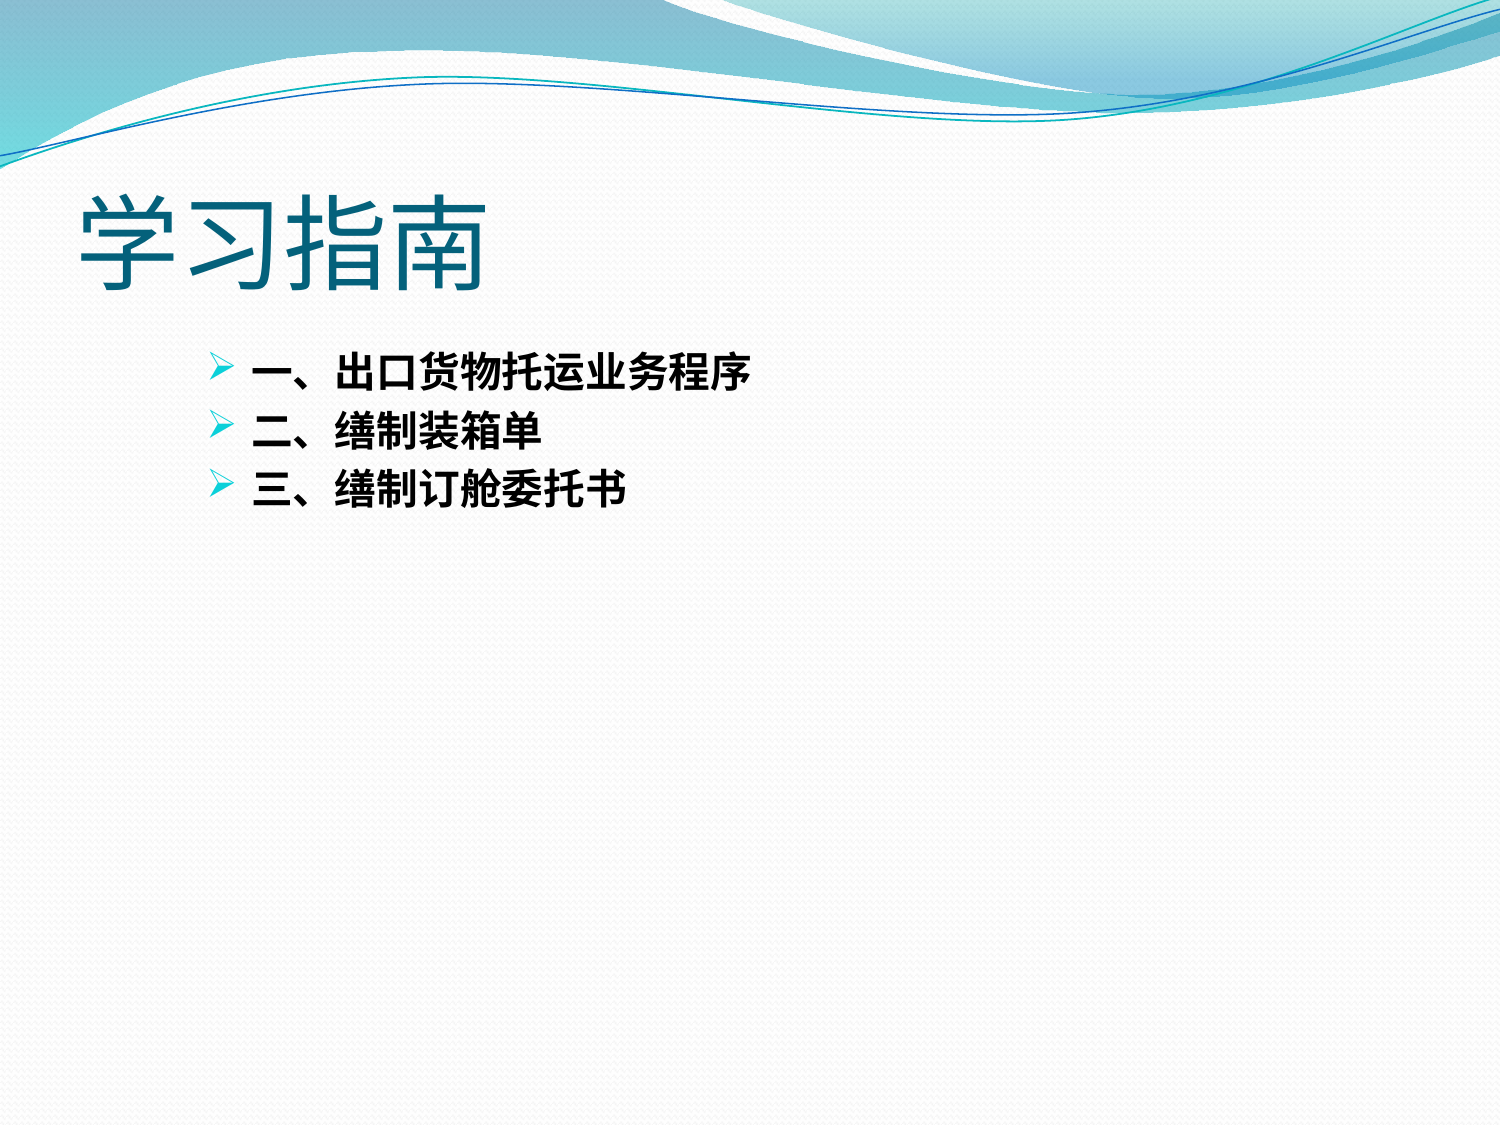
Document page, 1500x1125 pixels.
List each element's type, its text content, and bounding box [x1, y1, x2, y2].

title 学习指南 [75, 115, 1425, 303]
list 一、出口货物托运业务程序 二、缮制装箱单 三、缮制订舱委托书 [191, 338, 1500, 1059]
